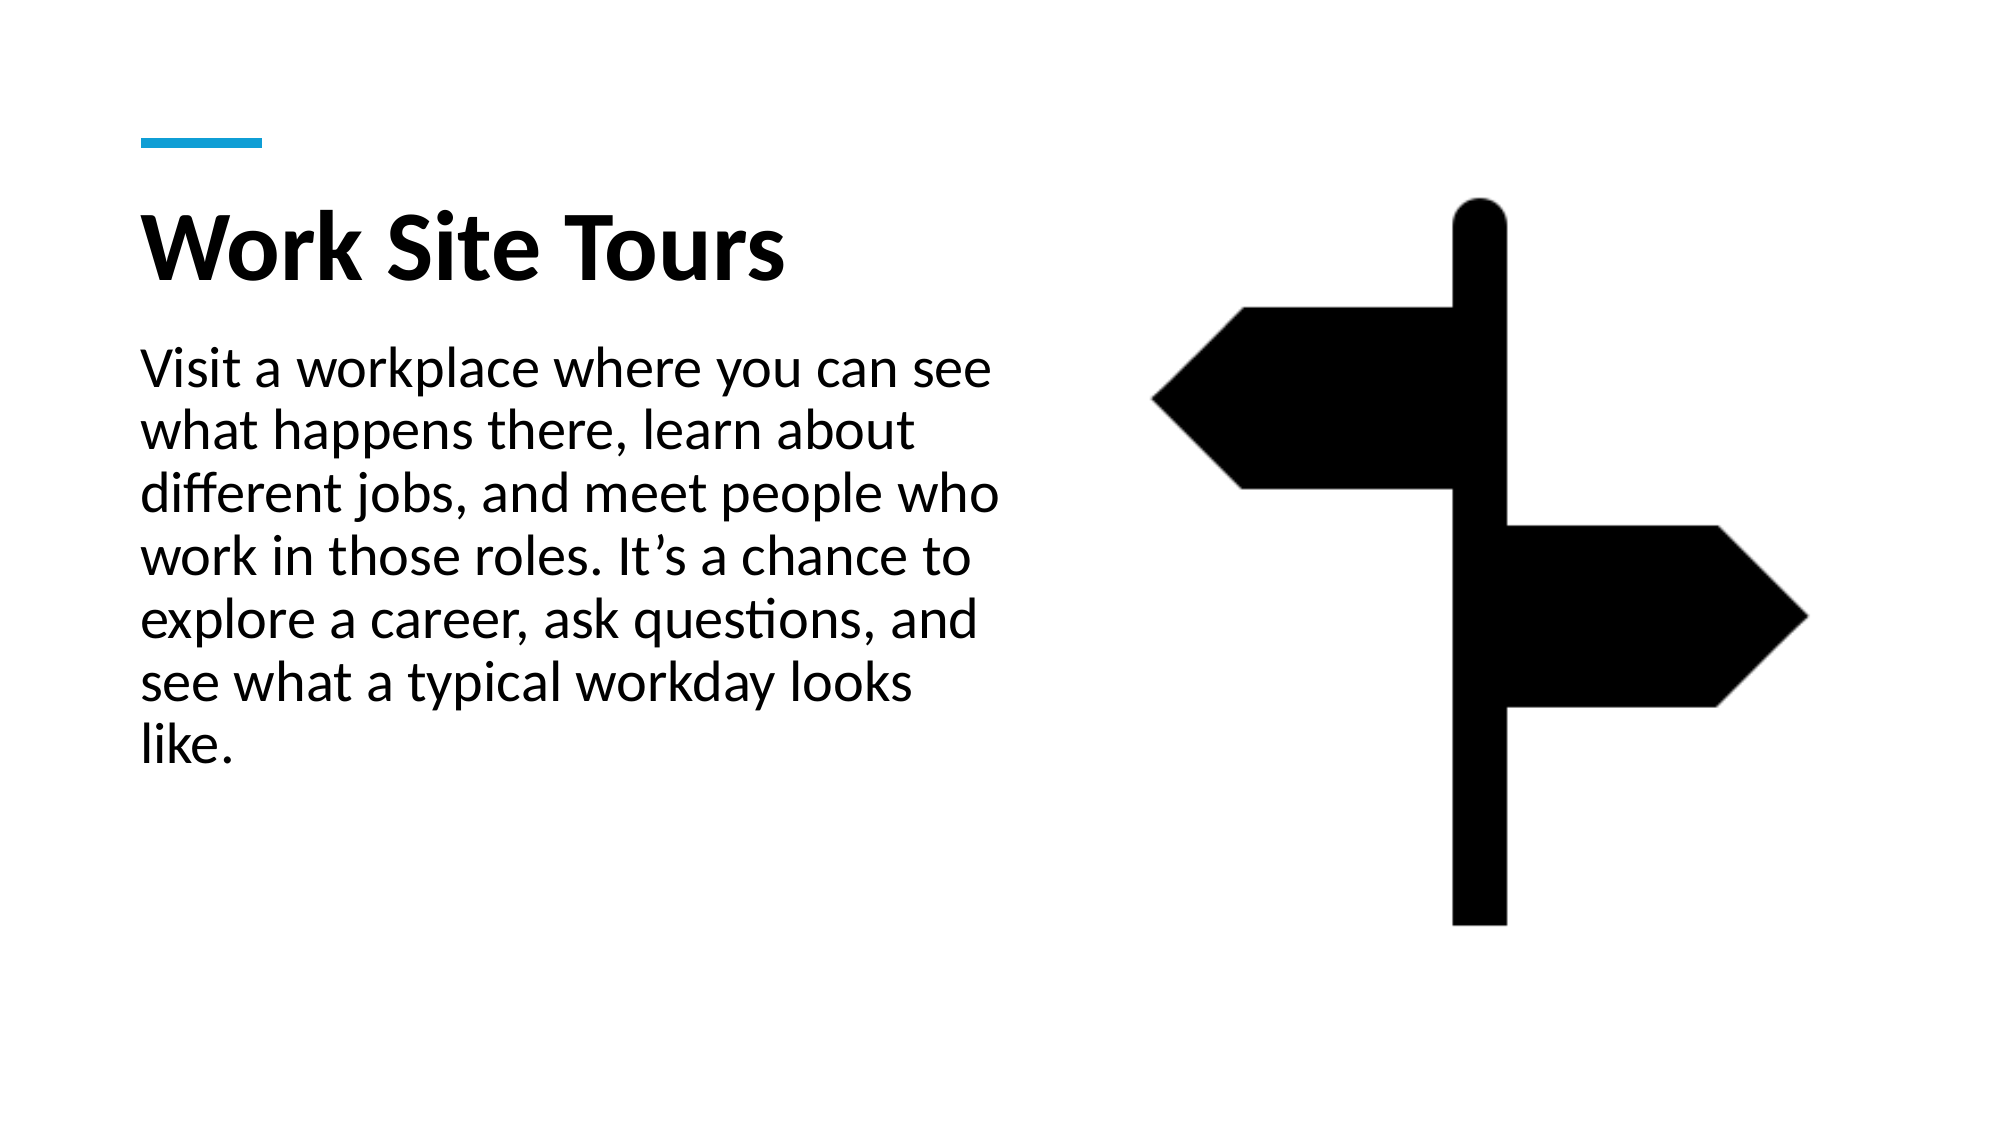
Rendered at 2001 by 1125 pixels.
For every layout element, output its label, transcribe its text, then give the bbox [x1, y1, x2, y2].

title Work Site Tours [124, 186, 1043, 330]
picture [1043, 125, 1917, 1000]
list Visit a workplace where you can see what happens there, learn about different jobs, and meet people who work in those roles. It’s a chance to explore a career, ask questions, and see what a typical workday looks like. [124, 329, 1029, 1091]
